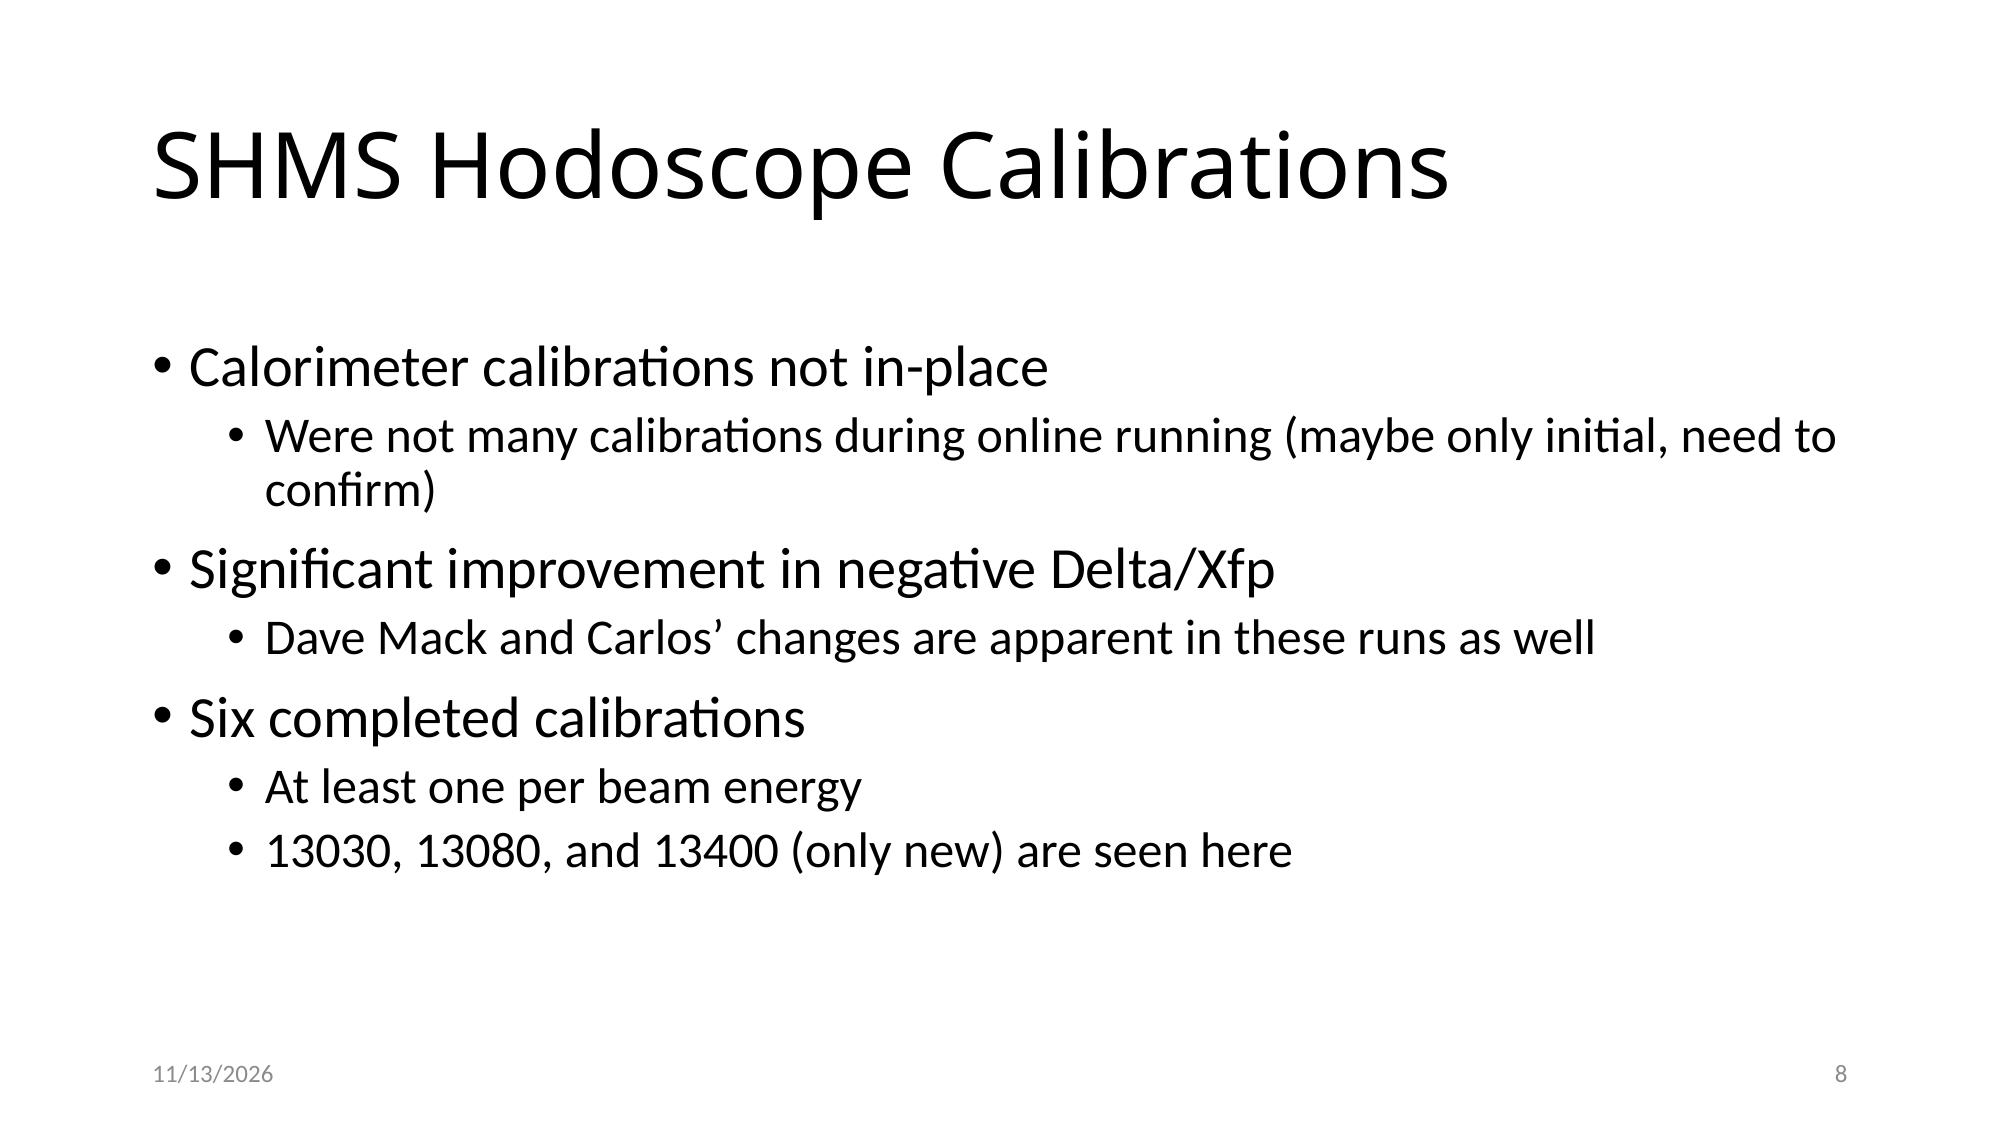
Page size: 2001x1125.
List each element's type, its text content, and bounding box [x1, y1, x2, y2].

list Calorimeter calibrations not in-place Were not many calibrations during online running (maybe only initial, need to confirm) Significant improvement in negative Delta/Xfp Dave Mack and Carlos’ changes are apparent in these runs as well Six completed calibrations At least one per beam energy 13030, 13080, and 13400 (only new) are seen here [137, 328, 1863, 1043]
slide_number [137, 1043, 588, 1103]
title SHMS Hodoscope Calibrations [137, 59, 1863, 278]
slide_number 8 [1412, 1043, 1863, 1103]
